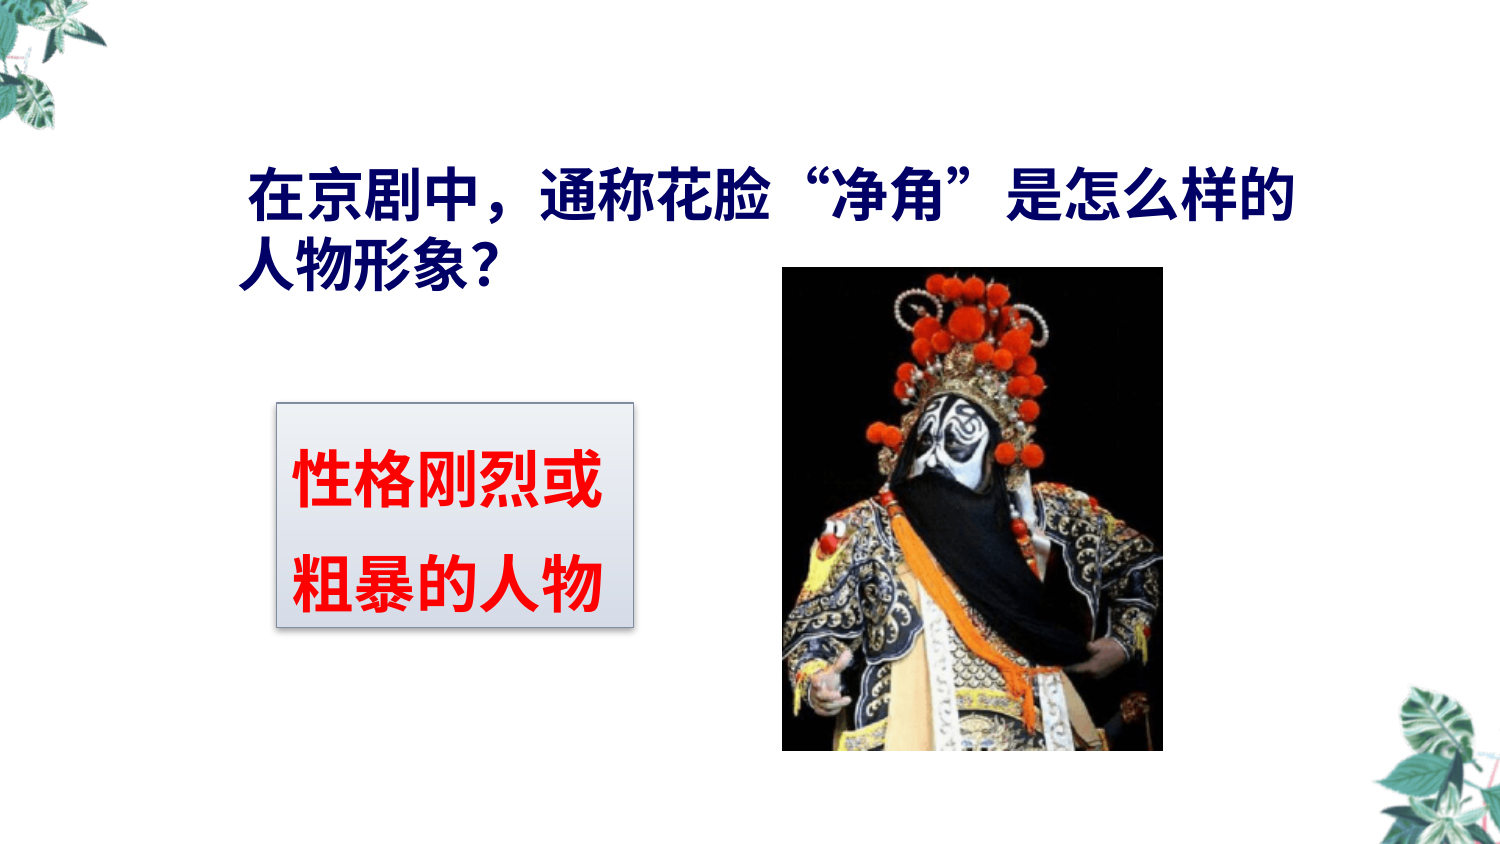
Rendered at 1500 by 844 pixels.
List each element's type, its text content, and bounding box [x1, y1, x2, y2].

text_box 性格刚烈或粗暴的人物 [276, 402, 634, 628]
picture [0, 0, 148, 167]
text_box 在京剧中，通称花脸“净角”是怎么样的人物形象？ [165, 150, 1334, 322]
picture [1294, 595, 1500, 844]
picture [781, 267, 1164, 751]
